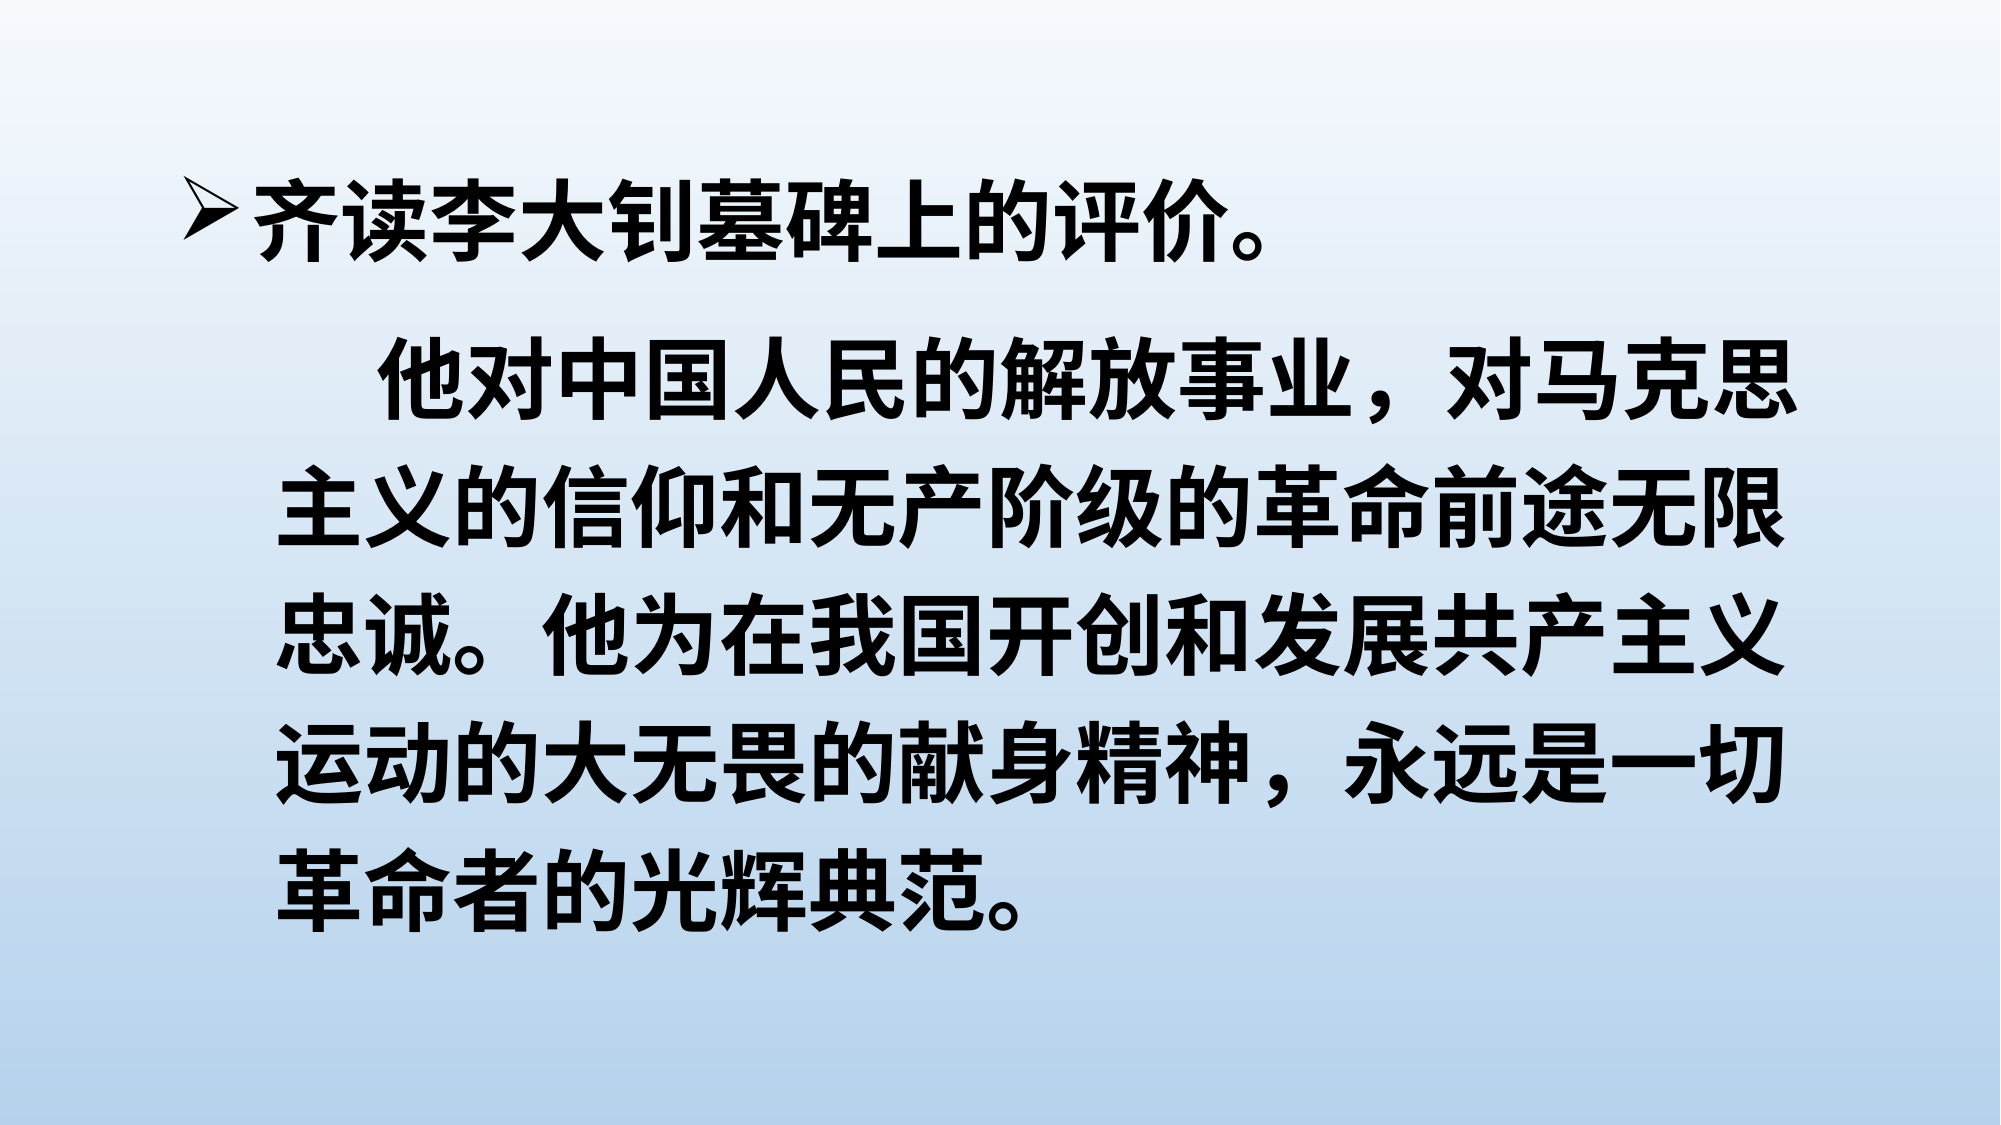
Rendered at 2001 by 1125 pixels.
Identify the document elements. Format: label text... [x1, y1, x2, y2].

text_box 他对中国人民的解放事业，对马克思主义的信仰和无产阶级的革命前途无限忠诚。他为在我国开创和发展共产主义运动的大无畏的献身精神，永远是一切革命者的光辉典范。 [259, 294, 1867, 950]
text_box 齐读李大钊墓碑上的评价。 [161, 137, 1839, 280]
